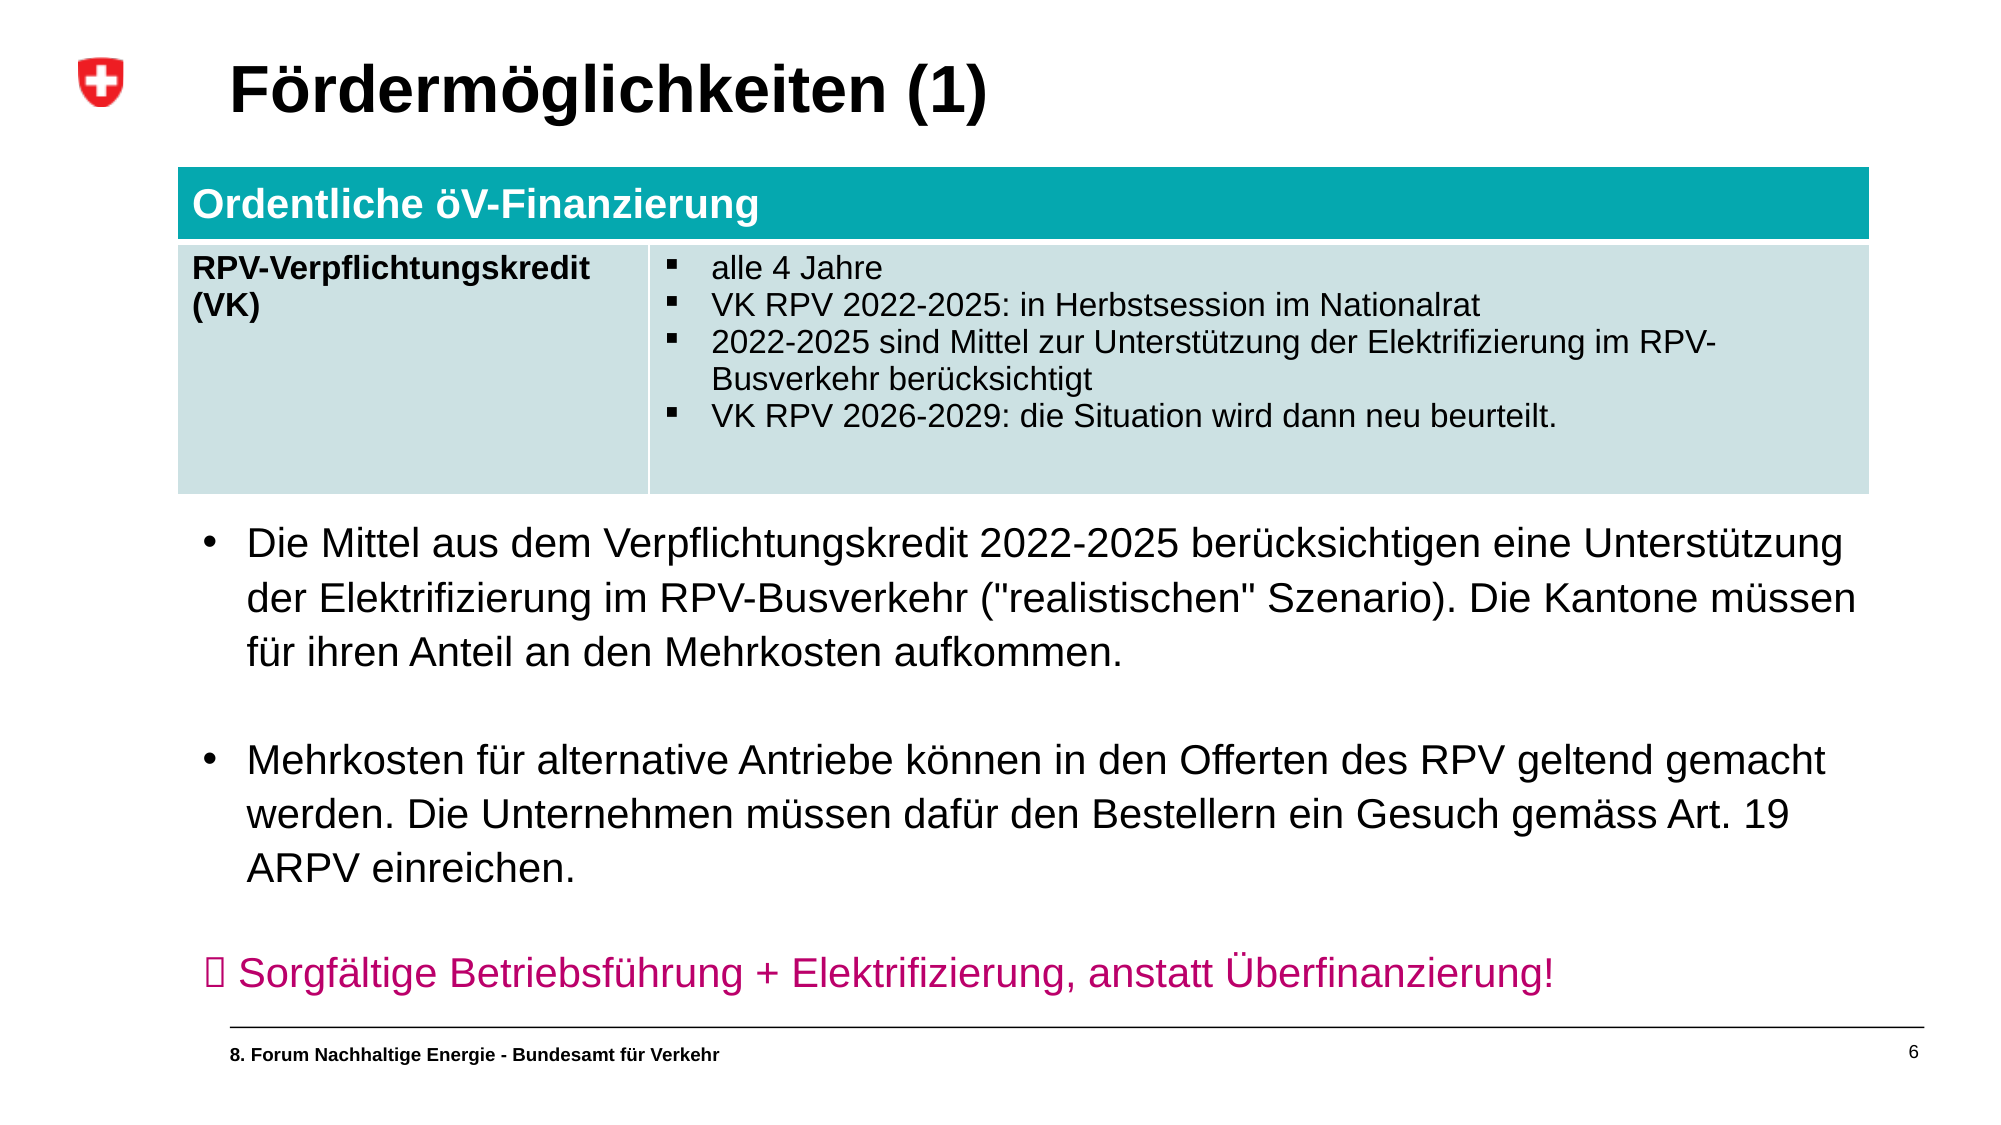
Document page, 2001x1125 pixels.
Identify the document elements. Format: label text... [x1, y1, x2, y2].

table_cell alle 4 Jahre VK RPV 2022-2025: in Herbstsession im Nationalrat 2022-2025 sind Mittel zur Unterstützung der Elektrifizierung im RPV-Busverkehr berücksichtigt VK RPV 2026-2029: die Situation wird dann neu beurteilt. [650, 245, 1869, 457]
title Fördermöglichkeiten (1) [229, 50, 1922, 199]
table_cell RPV-Verpflichtungskredit (VK) [178, 245, 648, 494]
footer 8. Forum Nachhaltige Energie - Bundesamt für Verkehr [229, 1040, 1177, 1069]
text_box Die Mittel aus dem Verpflichtungskredit 2022-2025 berücksichtigen eine Unterstützung der Elektrifizierung im RPV-Busverkehr ("realistischen" Szenario). Die Kantone müssen für ihren Anteil an den Mehrkosten aufkommen. Mehrkosten für alternative Antriebe können in den Offerten des RPV geltend gemacht werden. Die Unternehmen müssen dafür den Bestellern ein Gesuch gemäss Art. 19 ARPV einreichen.  Sorgfältige Betriebsführung + Elektrifizierung, anstatt Überfinanzierung! [202, 457, 1896, 903]
slide_number 6 [1821, 1040, 1919, 1070]
table_header Ordentliche öV-Finanzierung [178, 167, 1869, 239]
